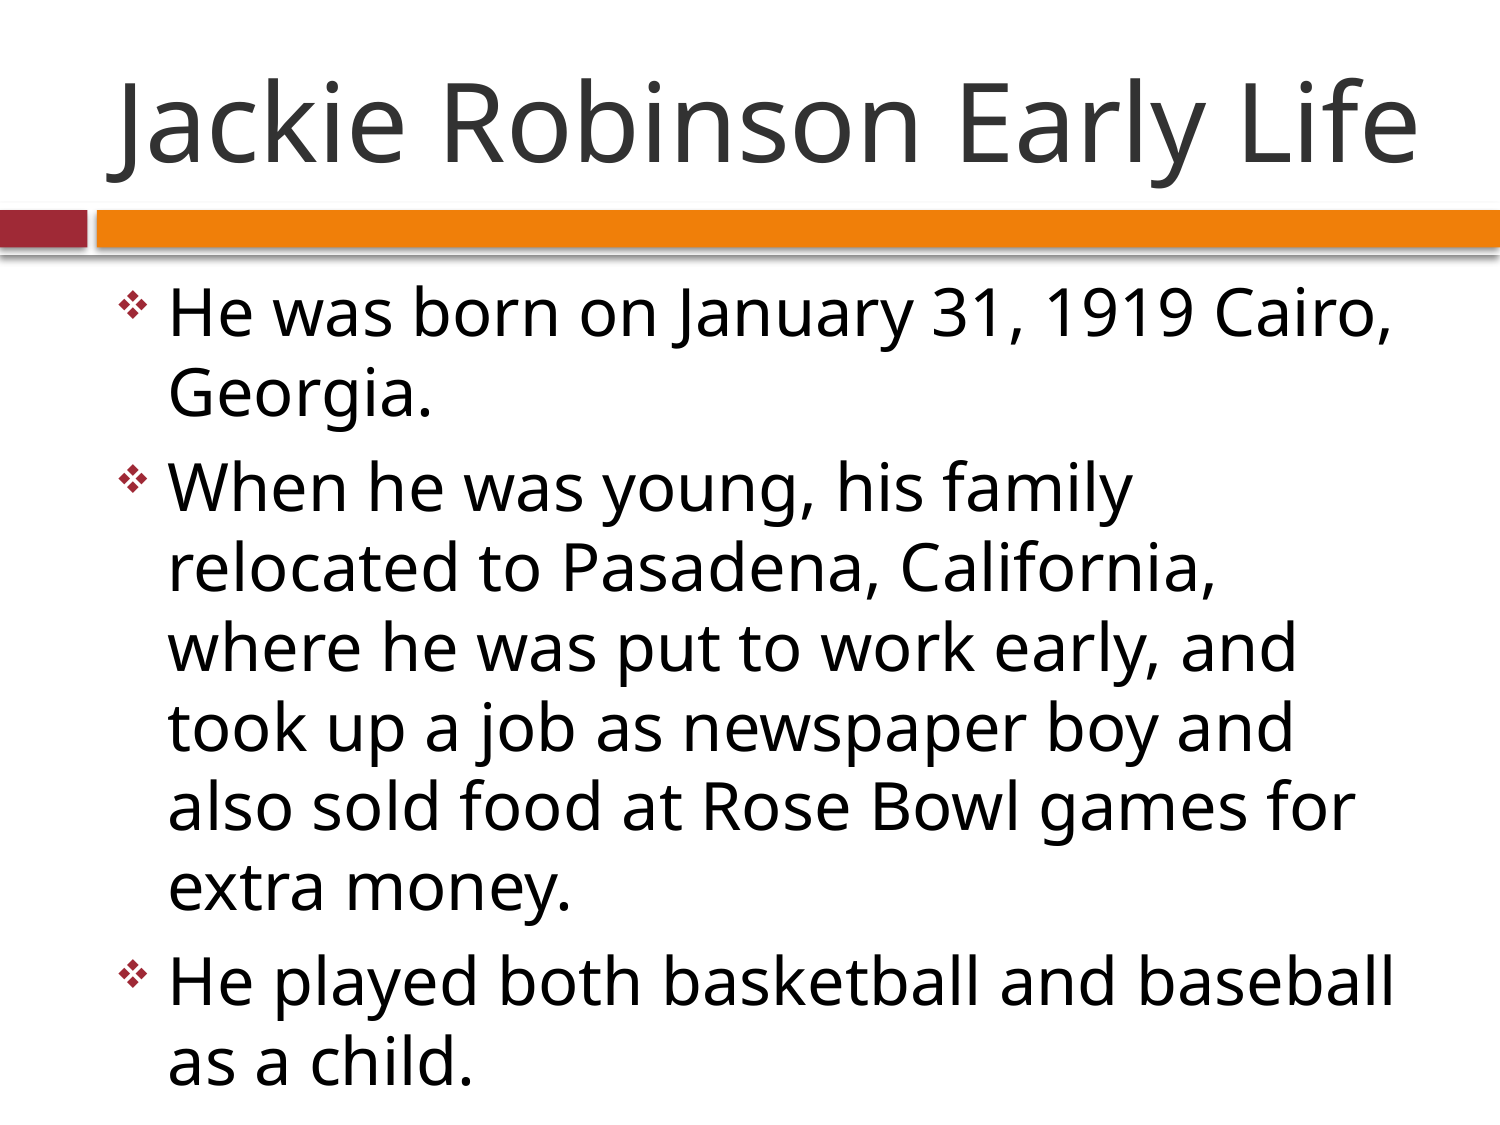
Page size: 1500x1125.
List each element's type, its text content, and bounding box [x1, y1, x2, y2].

title Jackie Robinson Early Life [100, 37, 1438, 200]
list He was born on January 31, 1919 Cairo, Georgia. When he was young, his family relocated to Pasadena, California, where he was put to work early, and took up a job as newspaper boy and also sold food at Rose Bowl games for extra money. He played both basketball and baseball as a child. [100, 262, 1438, 1000]
